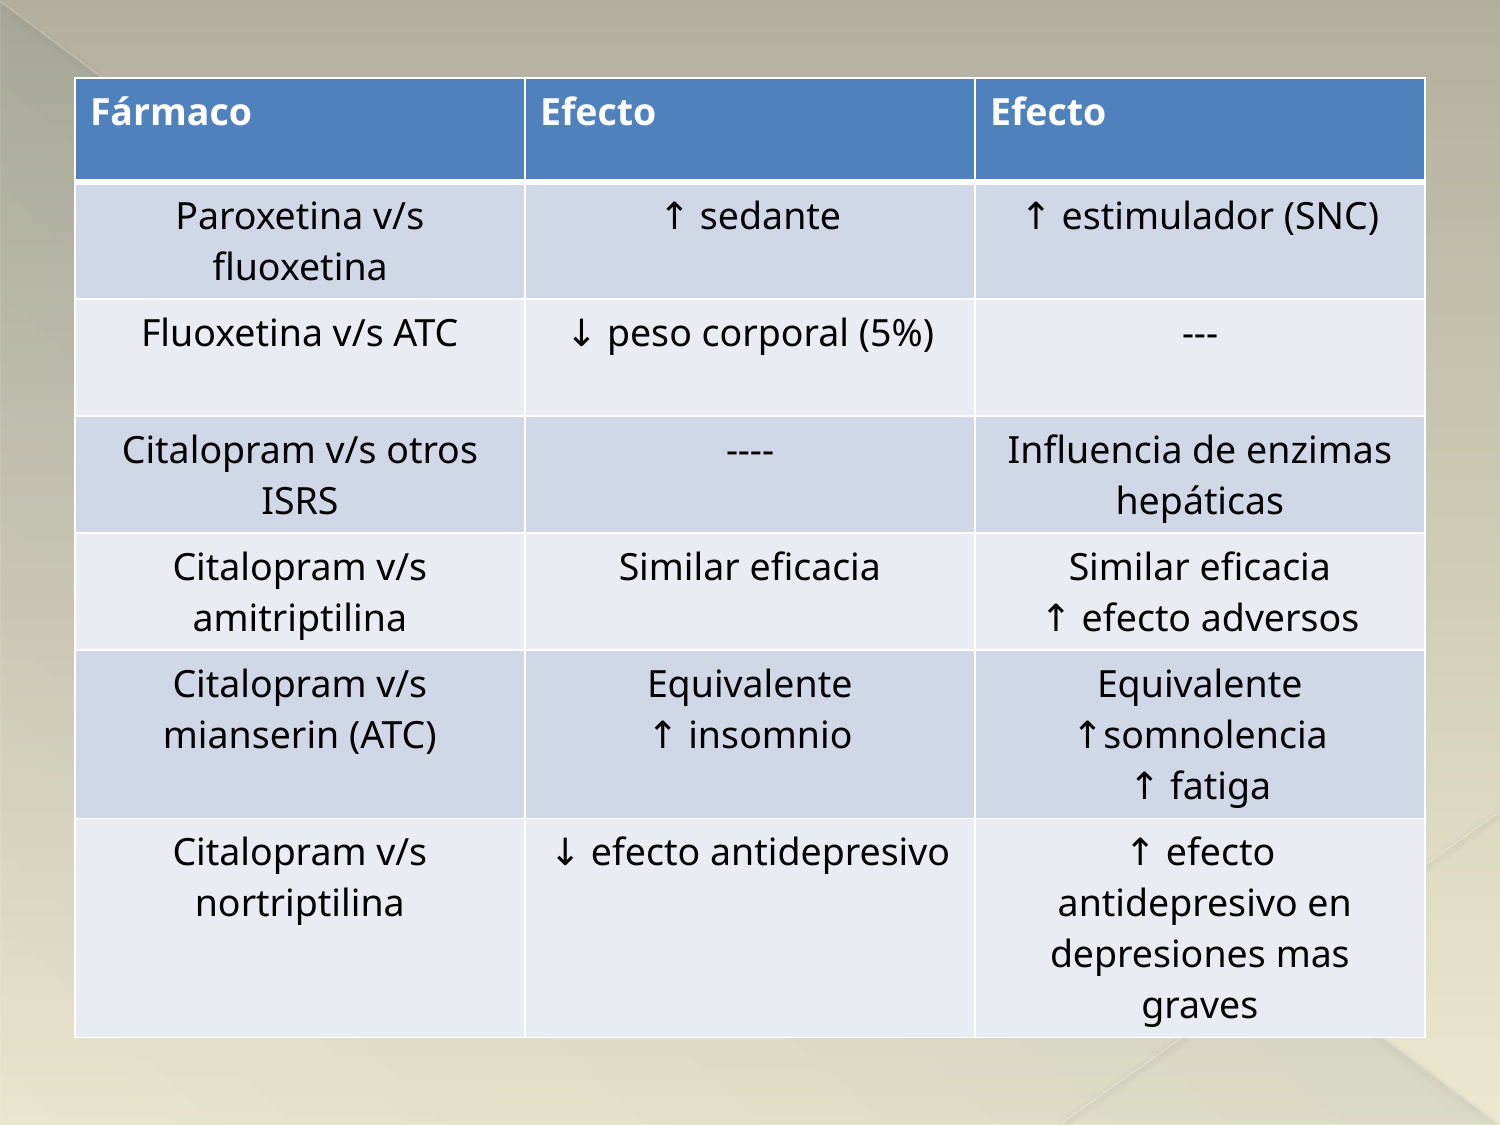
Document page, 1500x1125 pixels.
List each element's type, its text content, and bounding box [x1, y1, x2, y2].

table_cell Equivalente ↑ insomnio [526, 651, 974, 818]
table_cell --- [976, 300, 1424, 415]
table_cell ↓ peso corporal (5%) [526, 300, 974, 415]
table_cell Similar eficacia [526, 534, 974, 649]
table_cell Citalopram v/s otros ISRS [76, 417, 524, 532]
table_cell Influencia de enzimas hepáticas [976, 417, 1424, 532]
table_cell ↓ efecto antidepresivo [526, 819, 974, 1037]
table_cell ↑ sedante [526, 185, 974, 298]
table_cell Citalopram v/s mianserin (ATC) [76, 651, 524, 818]
table_header Fármaco [76, 79, 524, 179]
table_header Efecto [976, 79, 1424, 179]
table_header Efecto [526, 79, 974, 179]
table_cell Similar eficacia ↑ efecto adversos [976, 534, 1424, 649]
table_cell ↑ estimulador (SNC) [976, 185, 1424, 298]
table_cell Fluoxetina v/s ATC [76, 300, 524, 415]
table_cell Citalopram v/s amitriptilina [76, 534, 524, 649]
table_cell Citalopram v/s nortriptilina [76, 819, 524, 1037]
table_cell Paroxetina v/s fluoxetina [76, 185, 524, 298]
table_cell Equivalente ↑somnolencia ↑ fatiga [976, 651, 1424, 818]
table_cell ↑ efecto antidepresivo en depresiones mas graves [976, 819, 1424, 1037]
table_cell ---- [526, 417, 974, 532]
